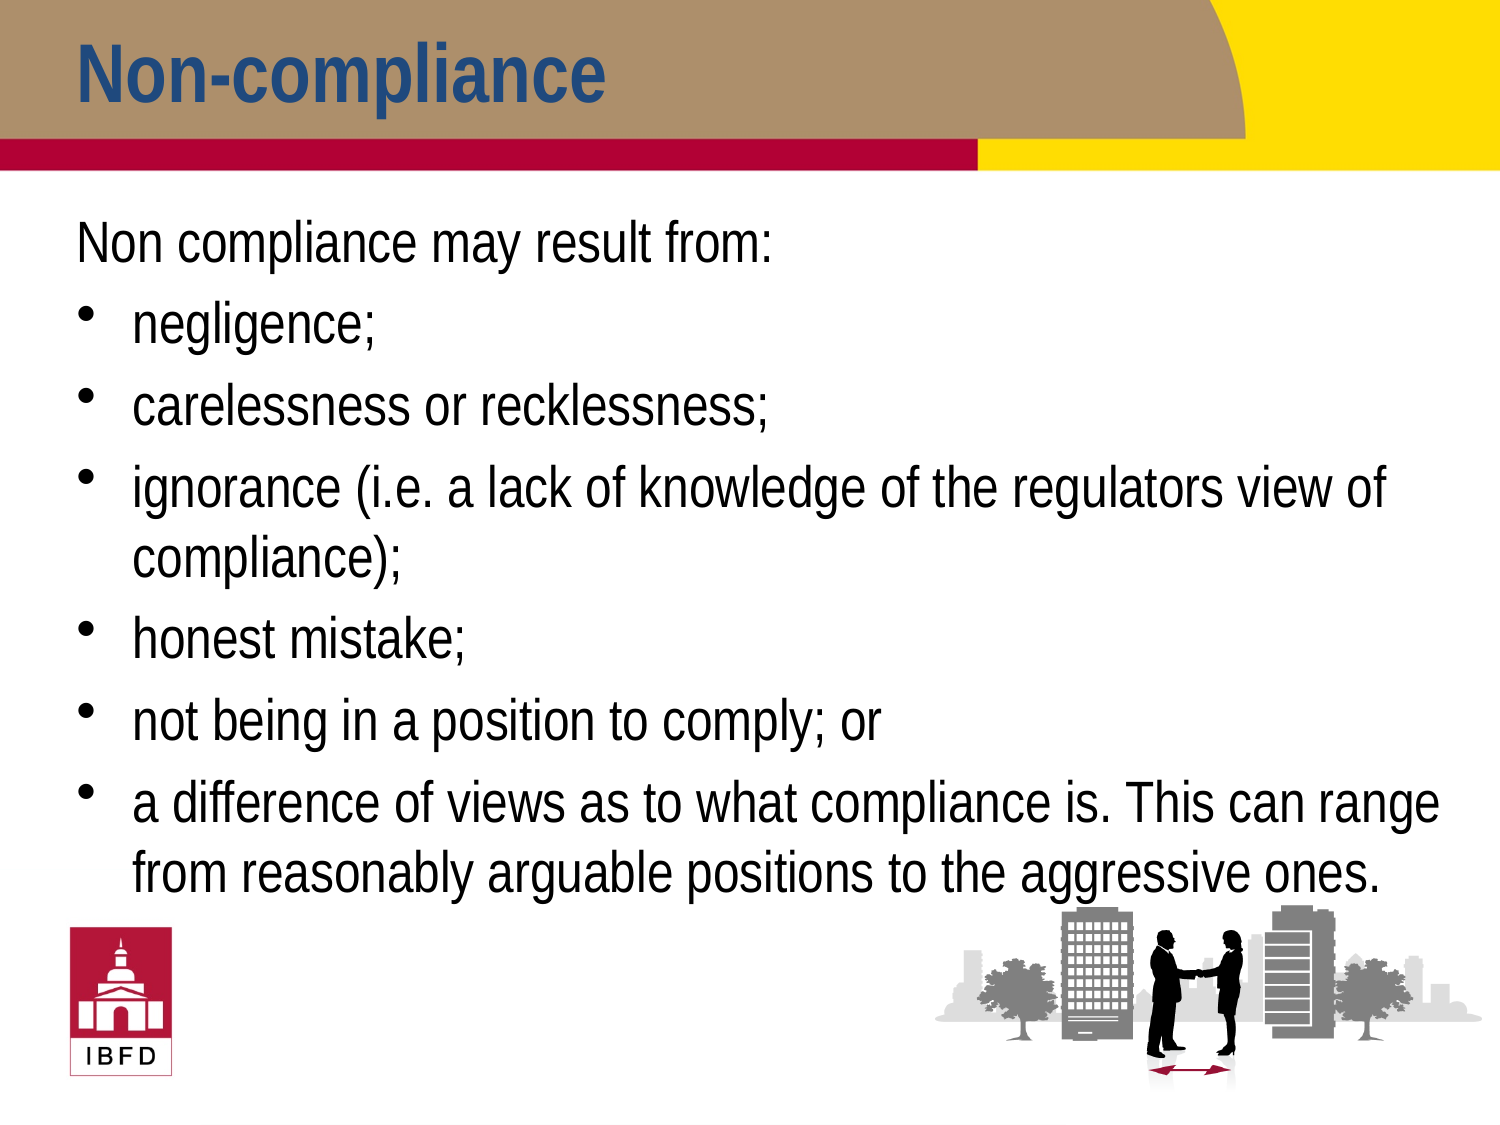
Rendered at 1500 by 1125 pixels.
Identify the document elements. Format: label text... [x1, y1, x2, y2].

picture [0, 0, 1500, 1125]
title Non-compliance [61, 24, 1200, 114]
list Non compliance may result from: negligence; carelessness or recklessness; ignorance (i.e. a lack of knowledge of the regulators view of compliance); honest mistake; not being in a position to comply; or a difference of views as to what compliance is. This can range from reasonably arguable positions to the aggressive ones. [61, 196, 1500, 906]
